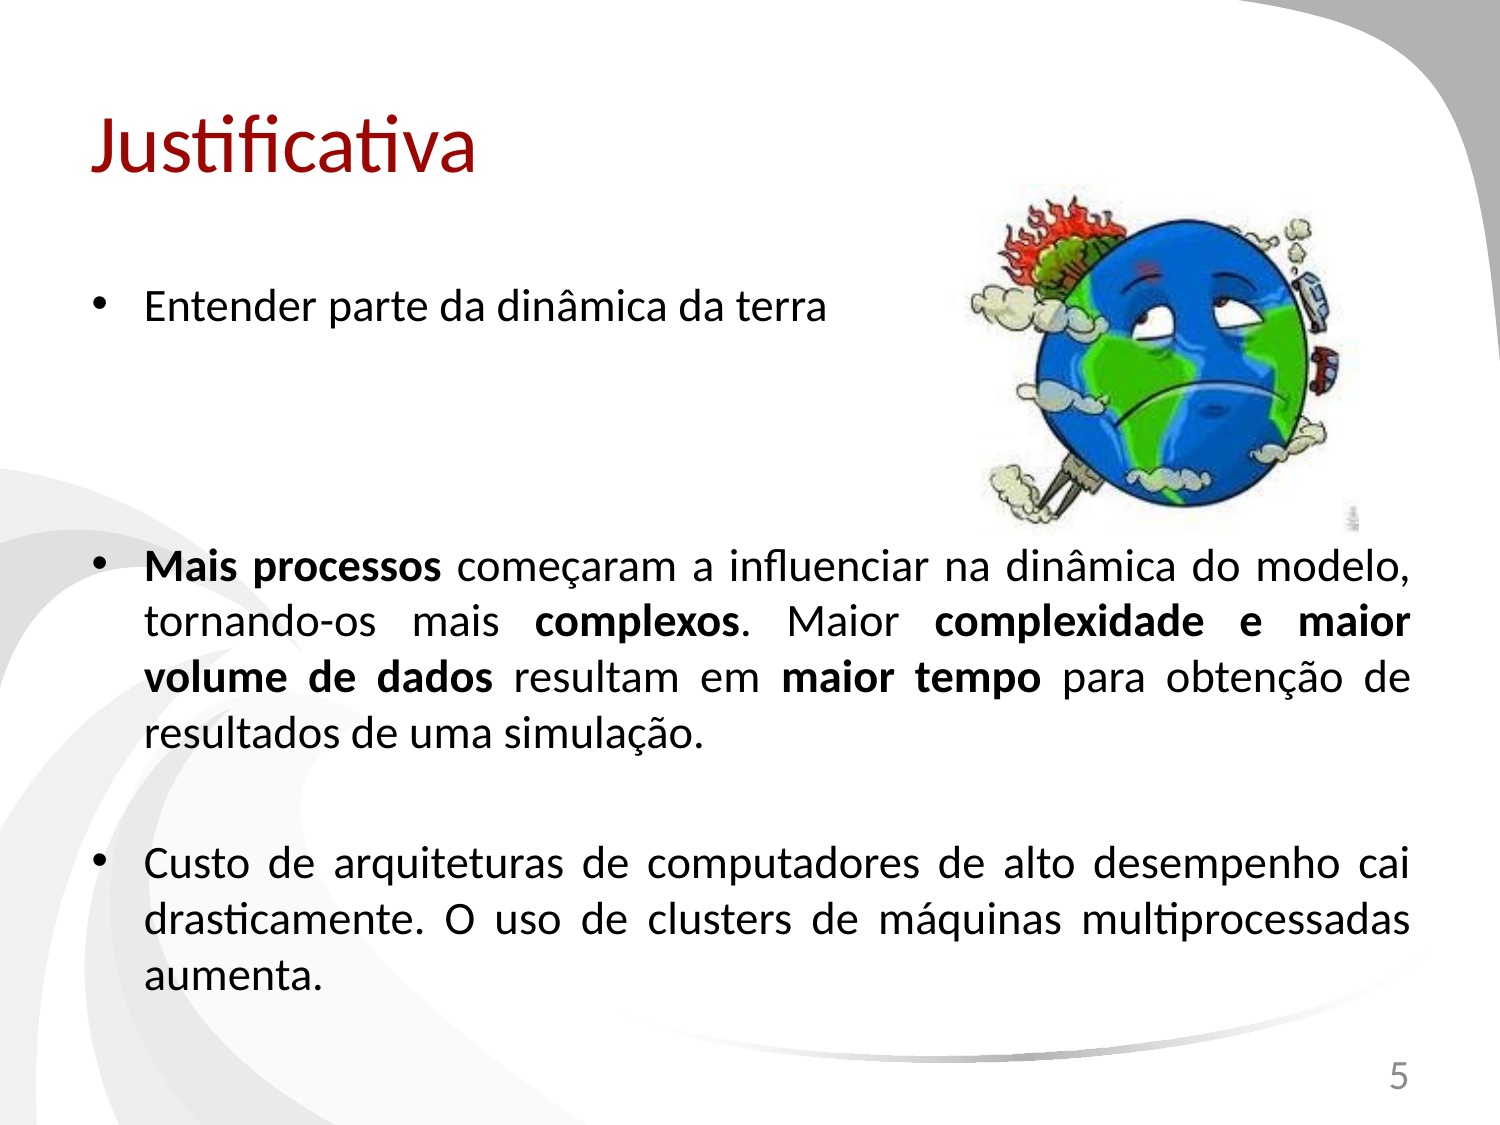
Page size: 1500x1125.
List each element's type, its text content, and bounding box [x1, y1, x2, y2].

list Entender parte da dinâmica da terra Mais processos começaram a influenciar na dinâmica do modelo, tornando-os mais complexos. Maior complexidade e maior volume de dados resultam em maior tempo para obtenção de resultados de uma simulação. Custo de arquiteturas de computadores de alto desempenho cai drasticamente. O uso de clusters de máquinas multiprocessadas aumenta. [76, 267, 1427, 1010]
title Justificativa [75, 45, 1425, 233]
picture [950, 184, 1359, 536]
slide_number 5 [1074, 1042, 1425, 1103]
